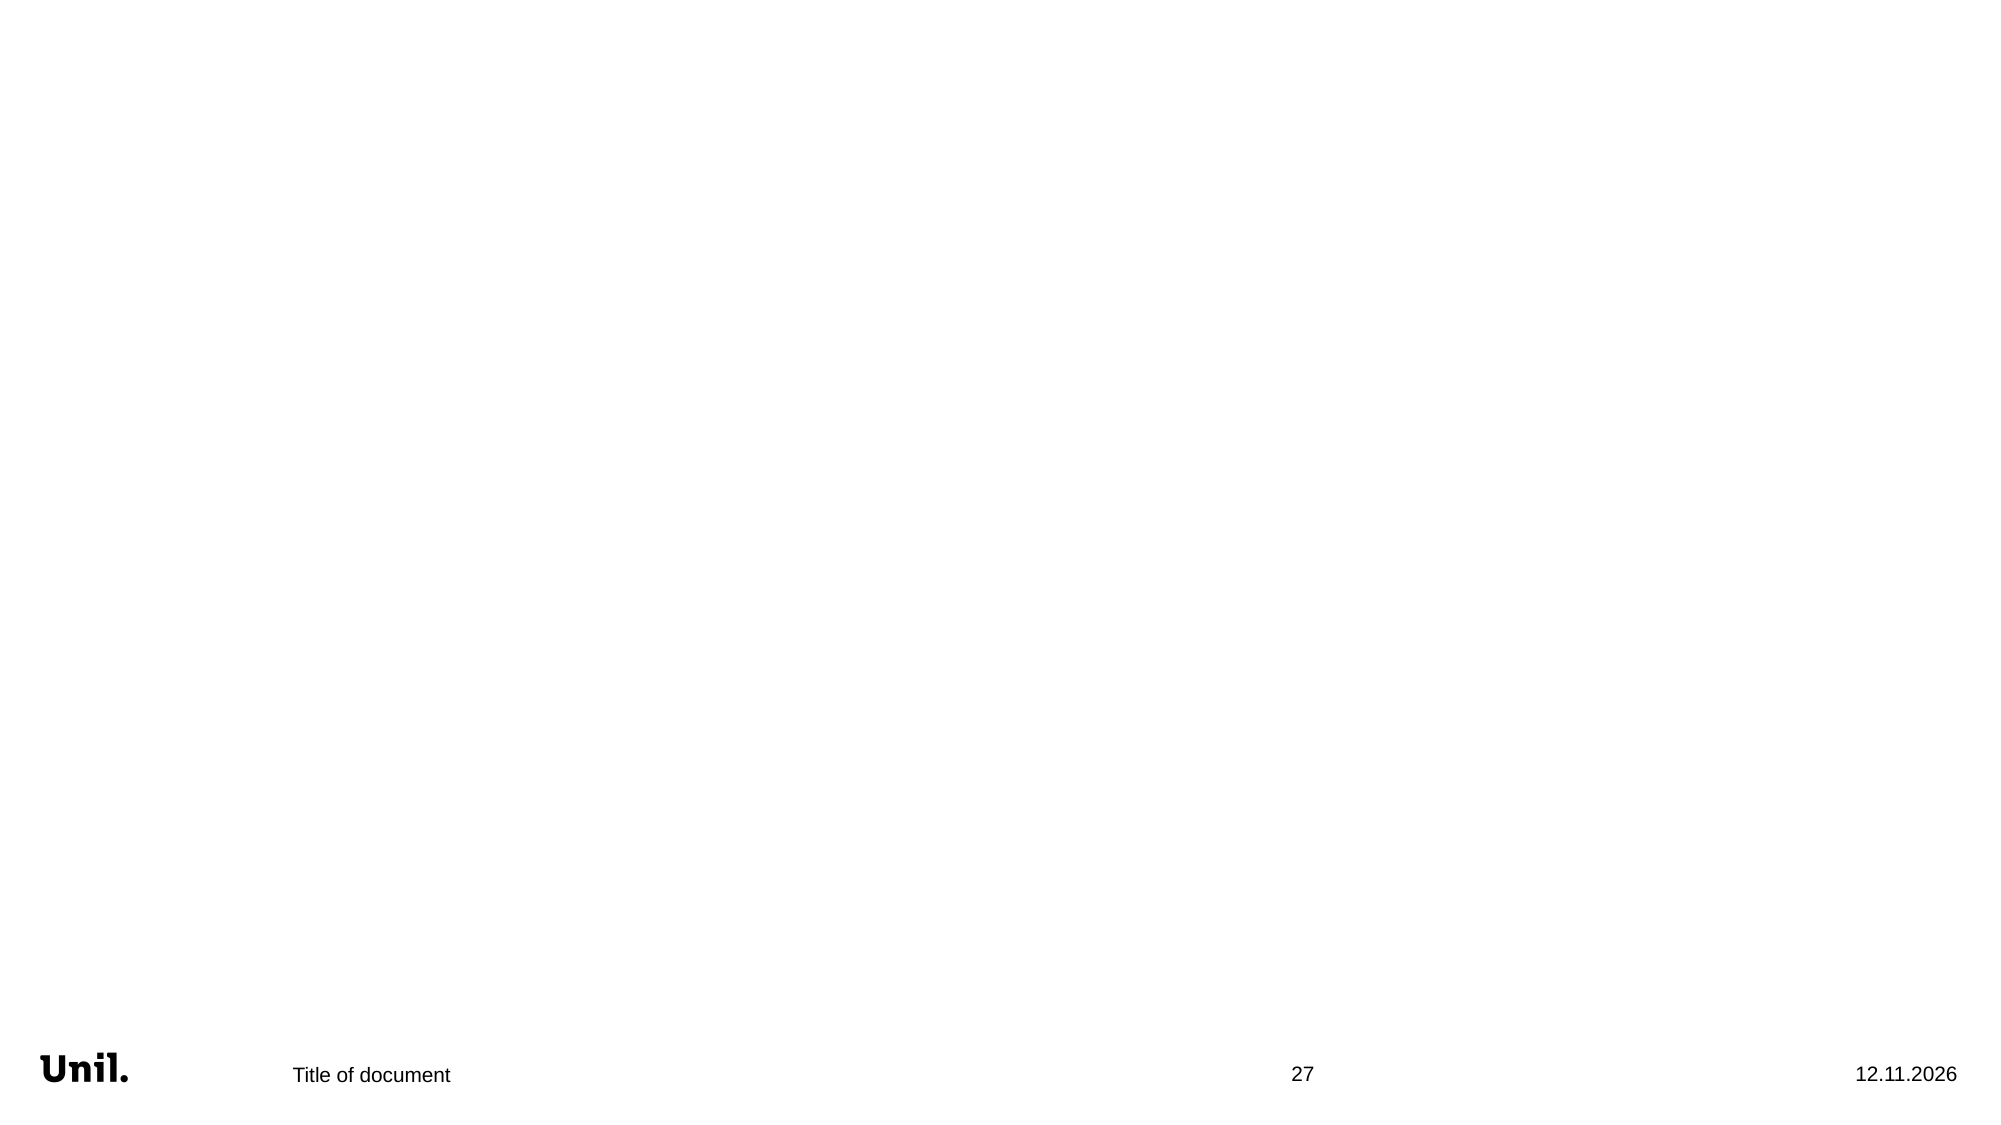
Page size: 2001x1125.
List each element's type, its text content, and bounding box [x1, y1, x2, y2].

footer Title of document [292, 1011, 1048, 1087]
slide_number 27 [1250, 1037, 1355, 1086]
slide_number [1789, 1026, 1958, 1086]
picture [27, 1042, 141, 1095]
